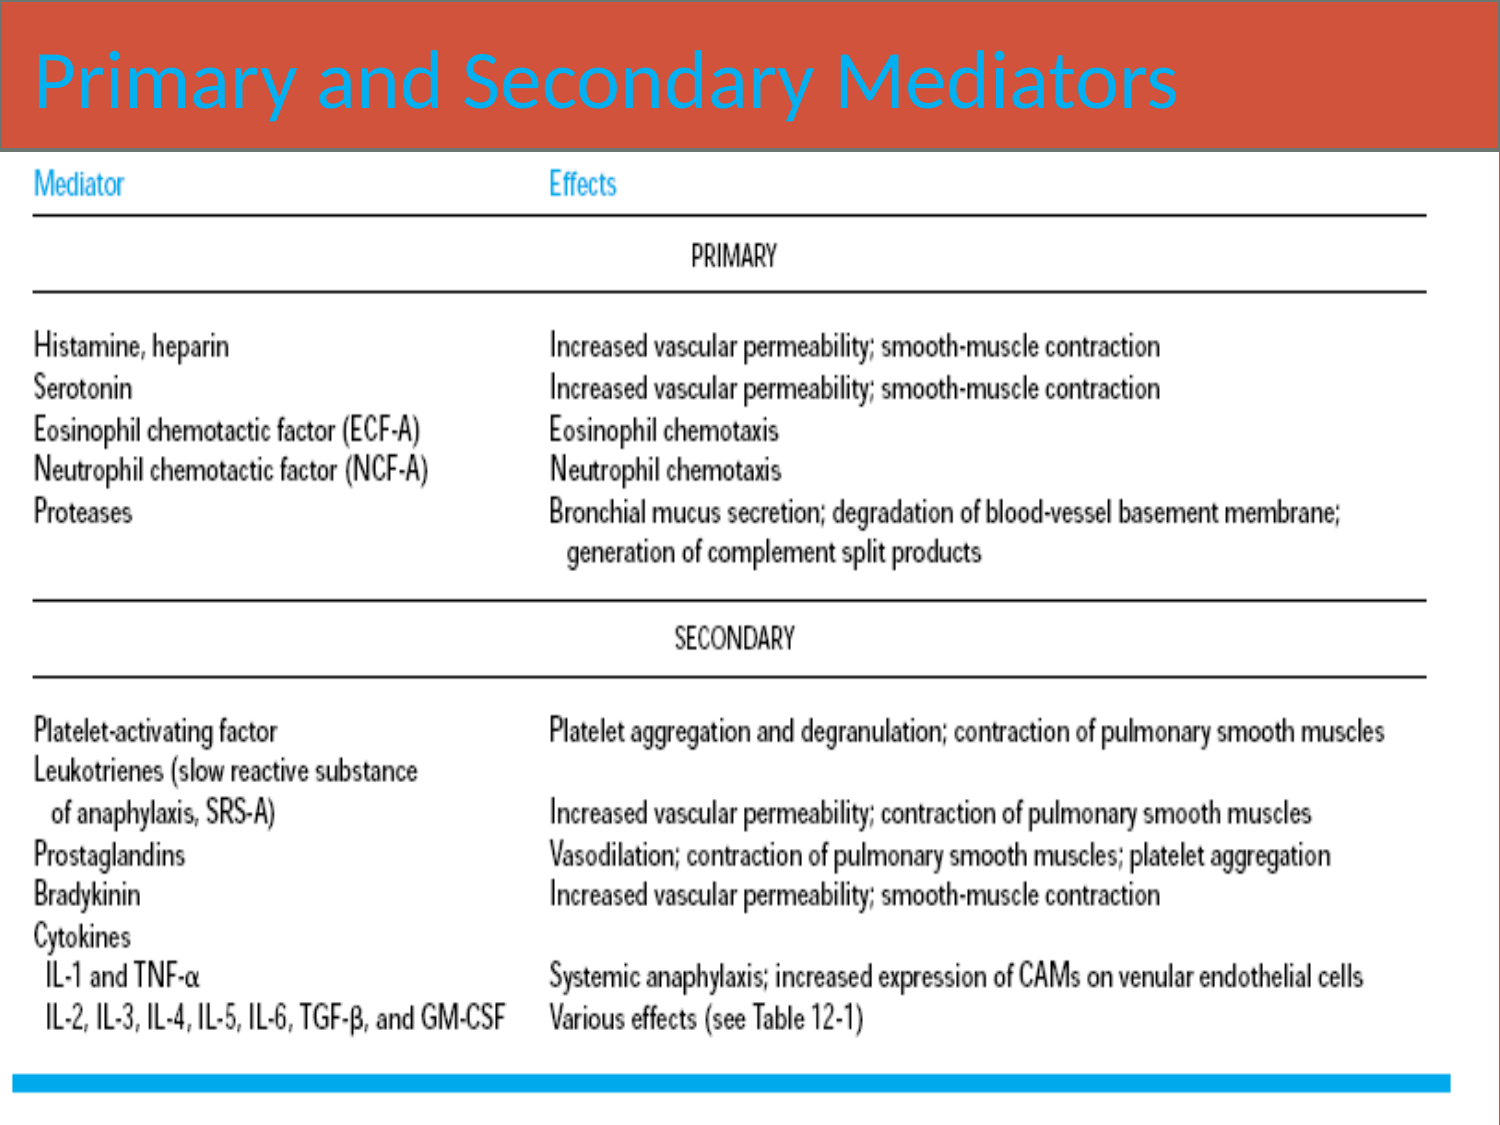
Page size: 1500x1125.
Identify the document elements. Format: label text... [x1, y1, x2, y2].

picture [0, 149, 1499, 1125]
text_box Primary and Secondary Mediators [0, 0, 1500, 151]
